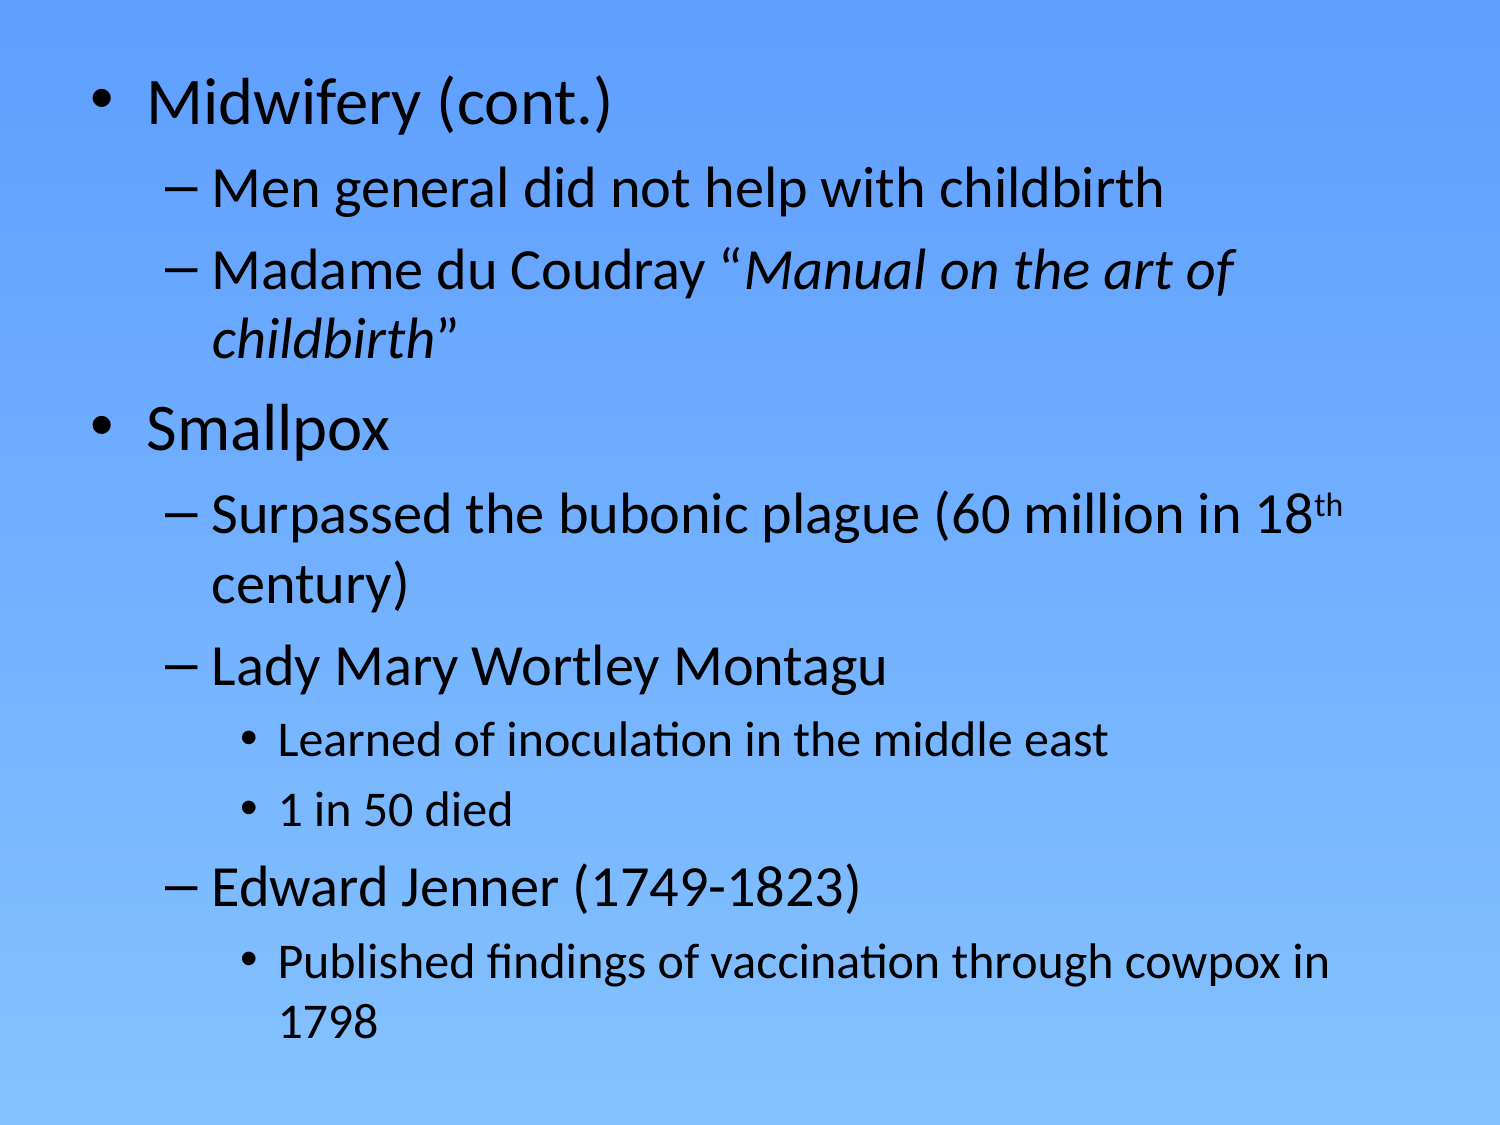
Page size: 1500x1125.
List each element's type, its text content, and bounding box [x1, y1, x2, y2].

list Midwifery (cont.) Men general did not help with childbirth Madame du Coudray “Manual on the art of childbirth” Smallpox Surpassed the bubonic plague (60 million in 18th century) Lady Mary Wortley Montagu Learned of inoculation in the middle east 1 in 50 died Edward Jenner (1749-1823) Published findings of vaccination through cowpox in 1798 [75, 50, 1425, 1063]
